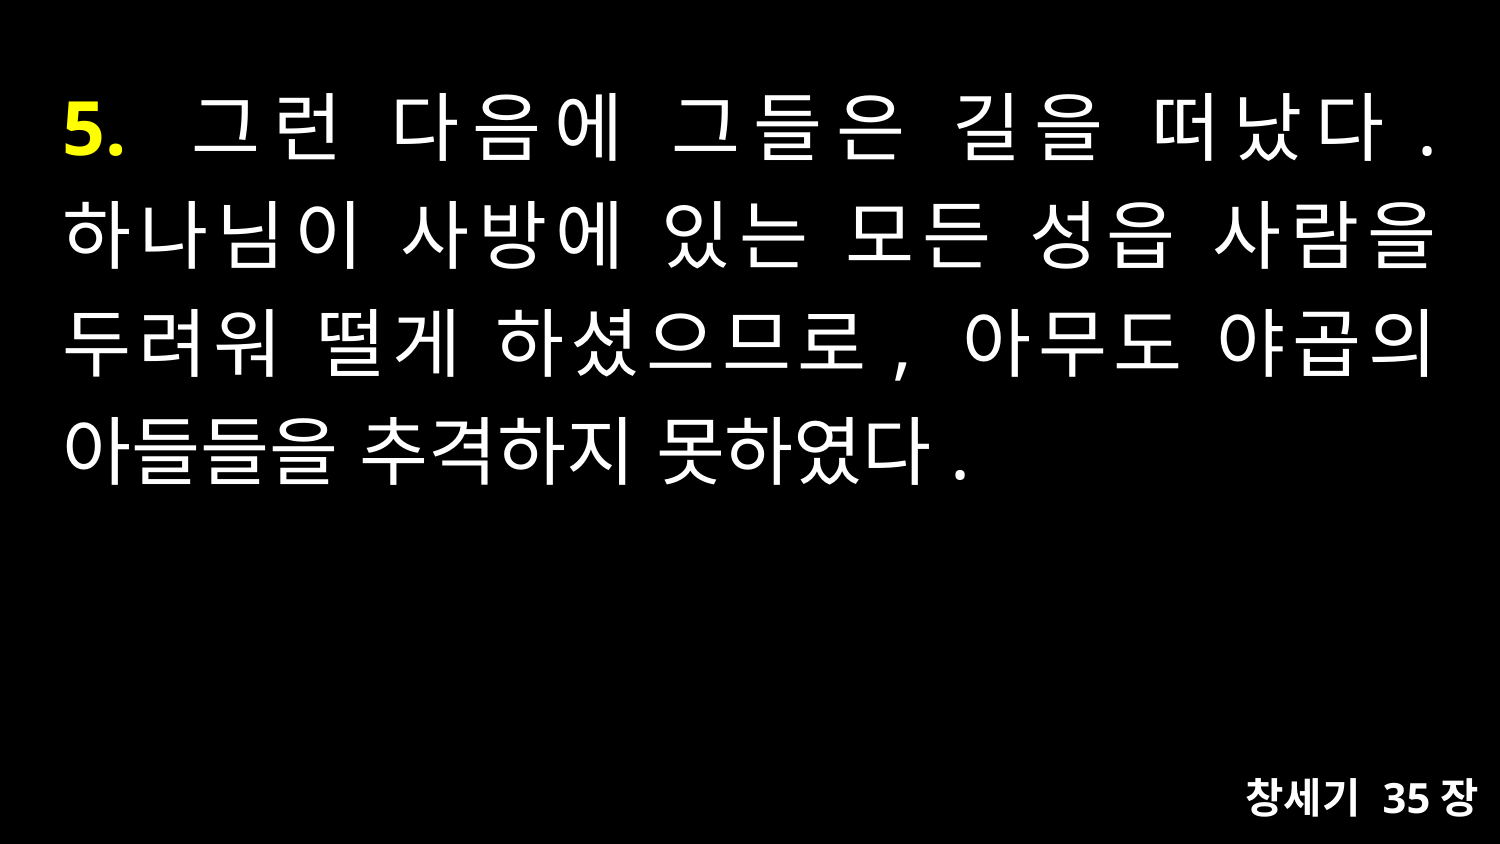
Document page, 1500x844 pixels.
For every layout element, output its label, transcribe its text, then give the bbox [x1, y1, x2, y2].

title 5. 그런 다음에 그들은 길을 떠났다. 하나님이 사방에 있는 모든 성읍 사람을 두려워 떨게 하셨으므로, 아무도 야곱의 아들들을 추격하지 못하였다. [0, 0, 1500, 844]
subtitle 창세기 35장 [916, 770, 1500, 844]
